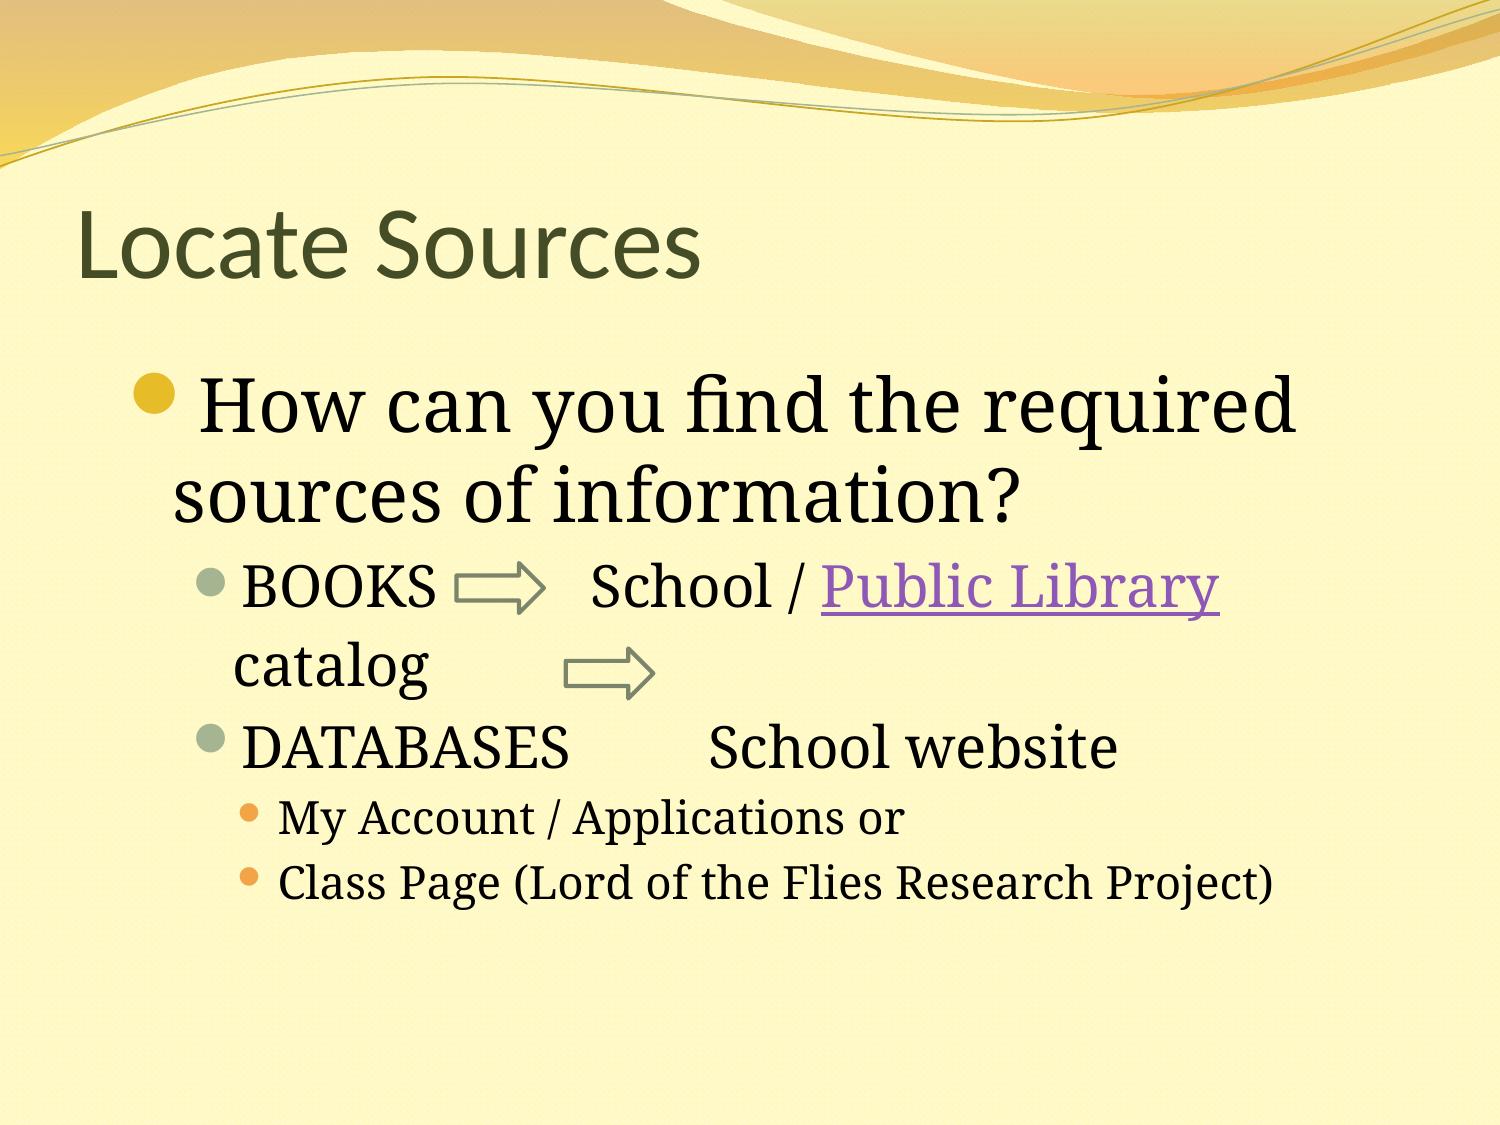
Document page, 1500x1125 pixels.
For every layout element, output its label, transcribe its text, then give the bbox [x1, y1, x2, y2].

text_box [563, 646, 656, 701]
list How can you find the required sources of information? BOOKS School / Public Library catalog DATABASES School website My Account / Applications or Class Page (Lord of the Flies Research Project) [112, 349, 1376, 1026]
title Locate Sources [74, 111, 1426, 300]
text_box [454, 561, 547, 615]
